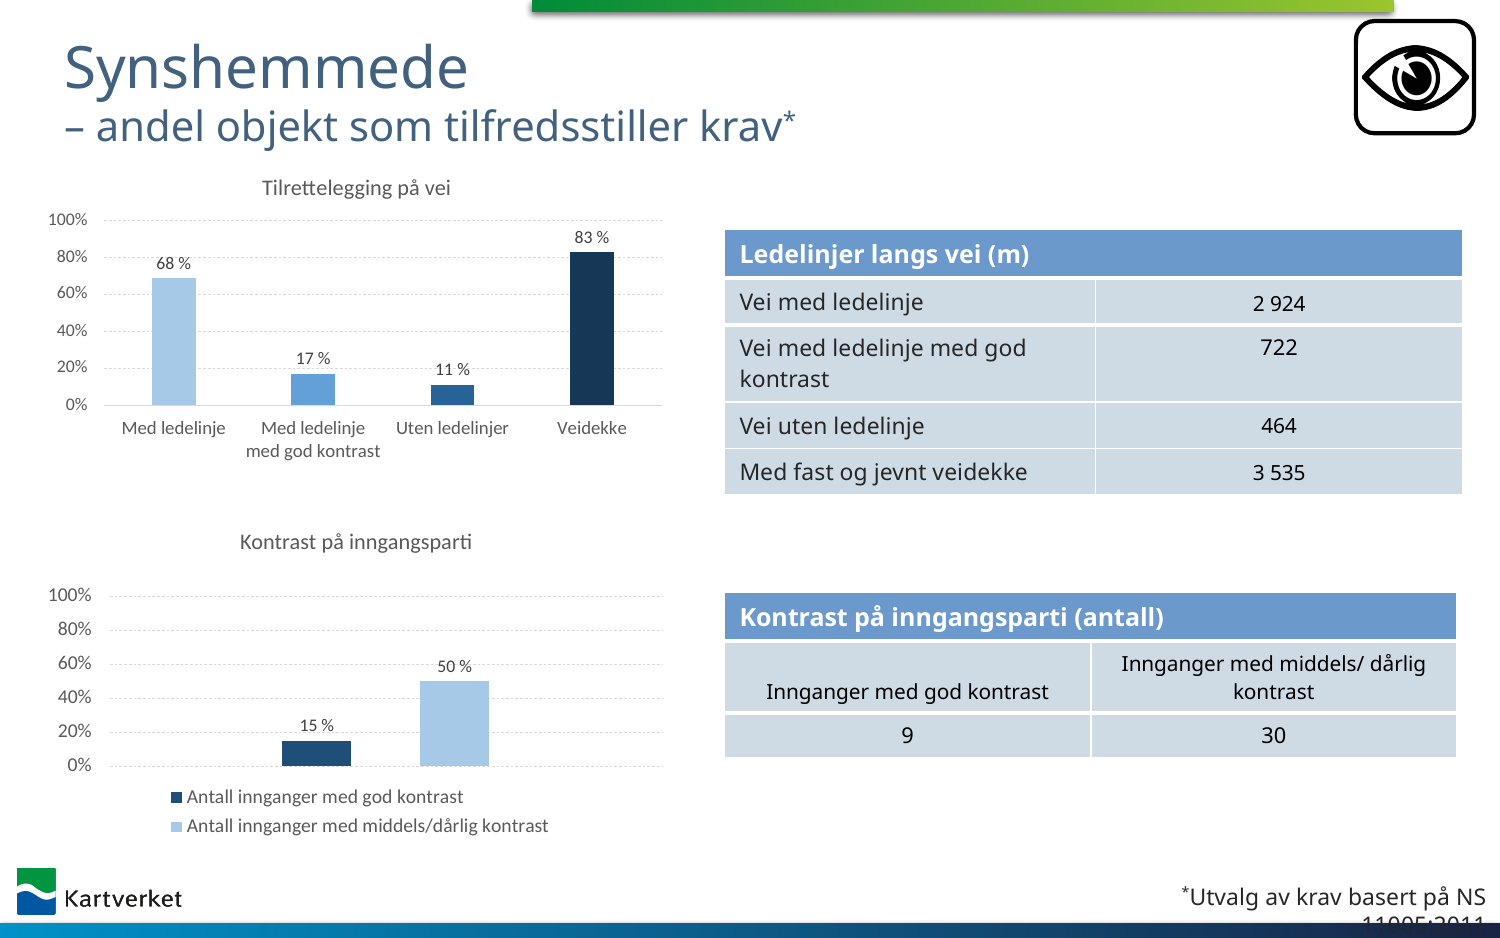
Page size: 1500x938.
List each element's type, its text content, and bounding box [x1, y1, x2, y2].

text_box *Utvalg av krav basert på NS 11005:2011 [1068, 873, 1500, 938]
table_cell Vei uten ledelinje [725, 403, 1095, 448]
table_cell Vei med ledelinje med god kontrast [725, 327, 1095, 401]
picture [41, 166, 673, 492]
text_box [1355, 20, 1475, 134]
table_header Kontrast på inngangsparti (antall) [725, 593, 1456, 639]
table_cell Vei med ledelinje [725, 280, 1095, 323]
table_cell 2 924 [1096, 280, 1462, 323]
table_cell 3 535 [1096, 449, 1462, 494]
table_header Ledelinjer langs vei (m) [725, 230, 1462, 276]
picture [41, 520, 673, 846]
table_cell 9 [725, 715, 1090, 757]
table_cell Innganger med middels/ dårlig kontrast [1092, 643, 1456, 711]
table_cell 464 [1096, 403, 1462, 448]
table_cell Med fast og jevnt veidekke [725, 449, 1095, 494]
table_cell 722 [1096, 327, 1462, 401]
table_cell Innganger med god kontrast [725, 643, 1090, 711]
table_cell 30 [1092, 715, 1456, 757]
text_box Synshemmede – andel objekt som tilfredsstiller krav* [49, 24, 1431, 158]
